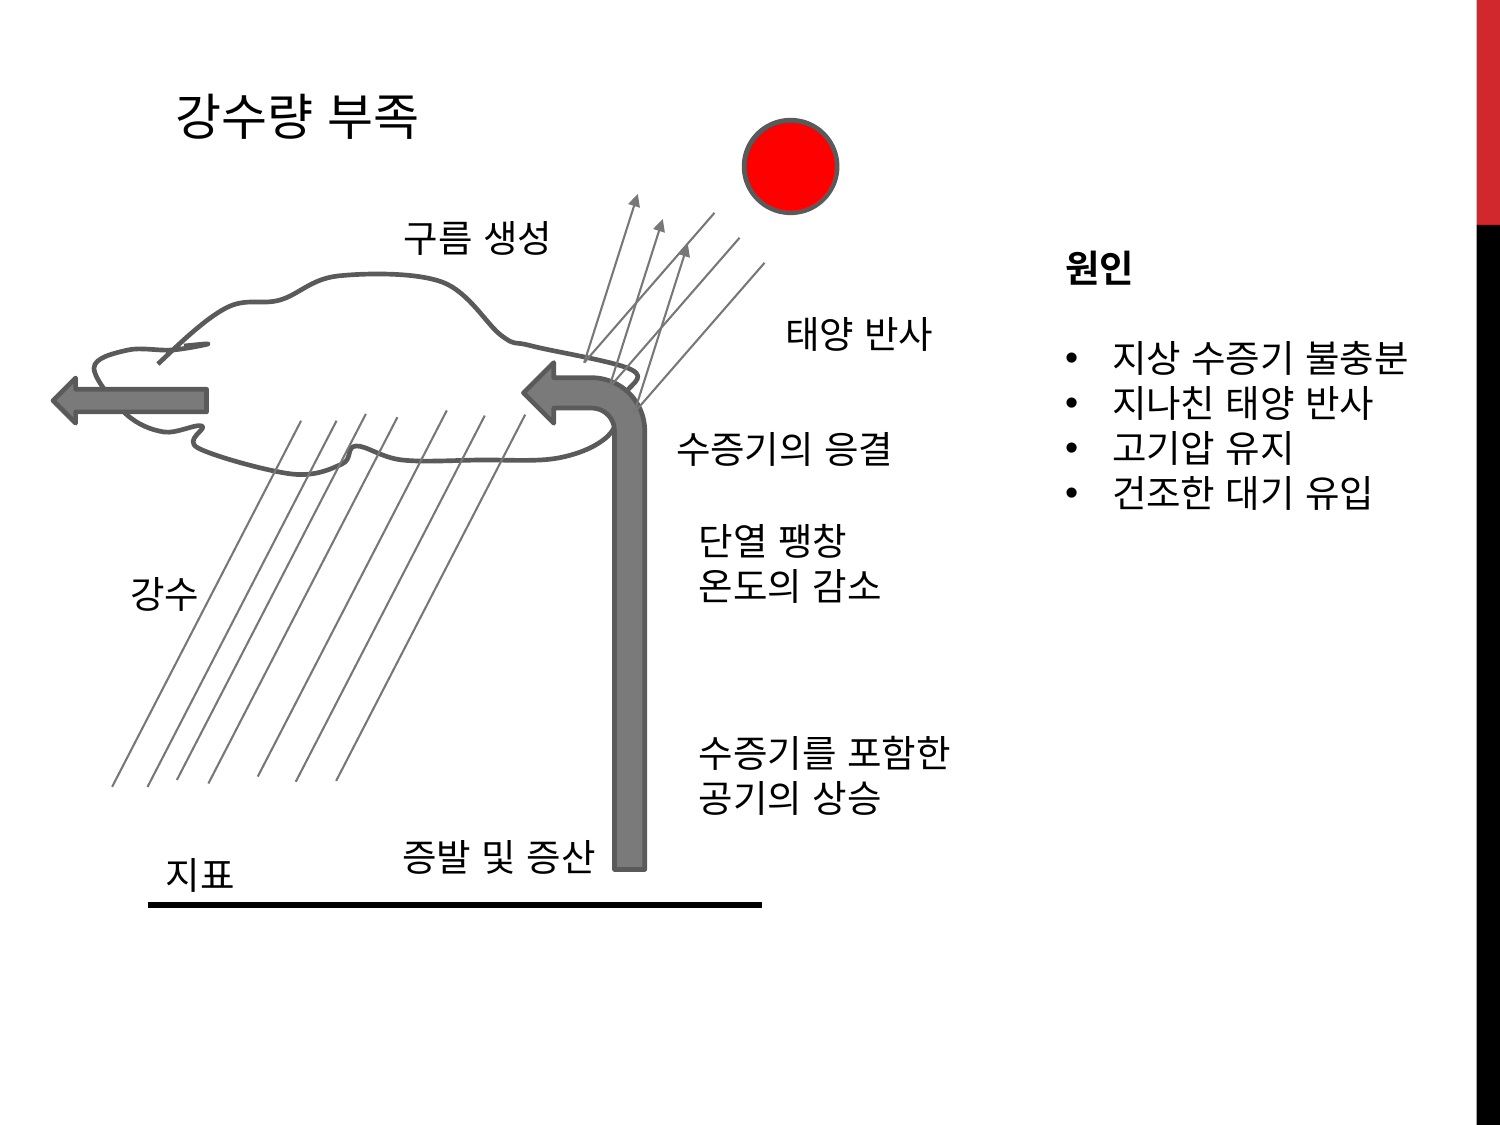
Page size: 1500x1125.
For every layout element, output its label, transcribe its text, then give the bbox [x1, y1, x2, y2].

text_box 단열 팽창 온도의 감소 [684, 510, 897, 616]
text_box 지표 [151, 844, 250, 900]
text_box 수증기의 응결 [661, 418, 909, 479]
text_box 구름 생성 [389, 208, 568, 268]
text_box [50, 375, 209, 426]
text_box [696, 262, 766, 414]
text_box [674, 237, 741, 257]
text_box [521, 360, 648, 872]
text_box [608, 218, 664, 389]
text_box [257, 409, 300, 778]
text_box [649, 212, 716, 232]
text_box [583, 193, 639, 364]
text_box 원인 지상 수증기 불충분 지나친 태양 반사 고기압 유지 건조한 대기 유입 [1050, 237, 1424, 568]
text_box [207, 416, 295, 785]
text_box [111, 420, 146, 788]
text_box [335, 414, 526, 782]
text_box [741, 117, 840, 216]
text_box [176, 413, 209, 781]
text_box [146, 420, 209, 788]
text_box 강수량 부족 [160, 78, 435, 153]
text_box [295, 415, 336, 783]
text_box 태양 반사 [772, 303, 949, 364]
text_box 증발 및 증산 [387, 826, 611, 887]
text_box 수증기를 포함한 공기의 상승 [684, 722, 977, 828]
text_box [91, 271, 612, 463]
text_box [633, 243, 689, 414]
